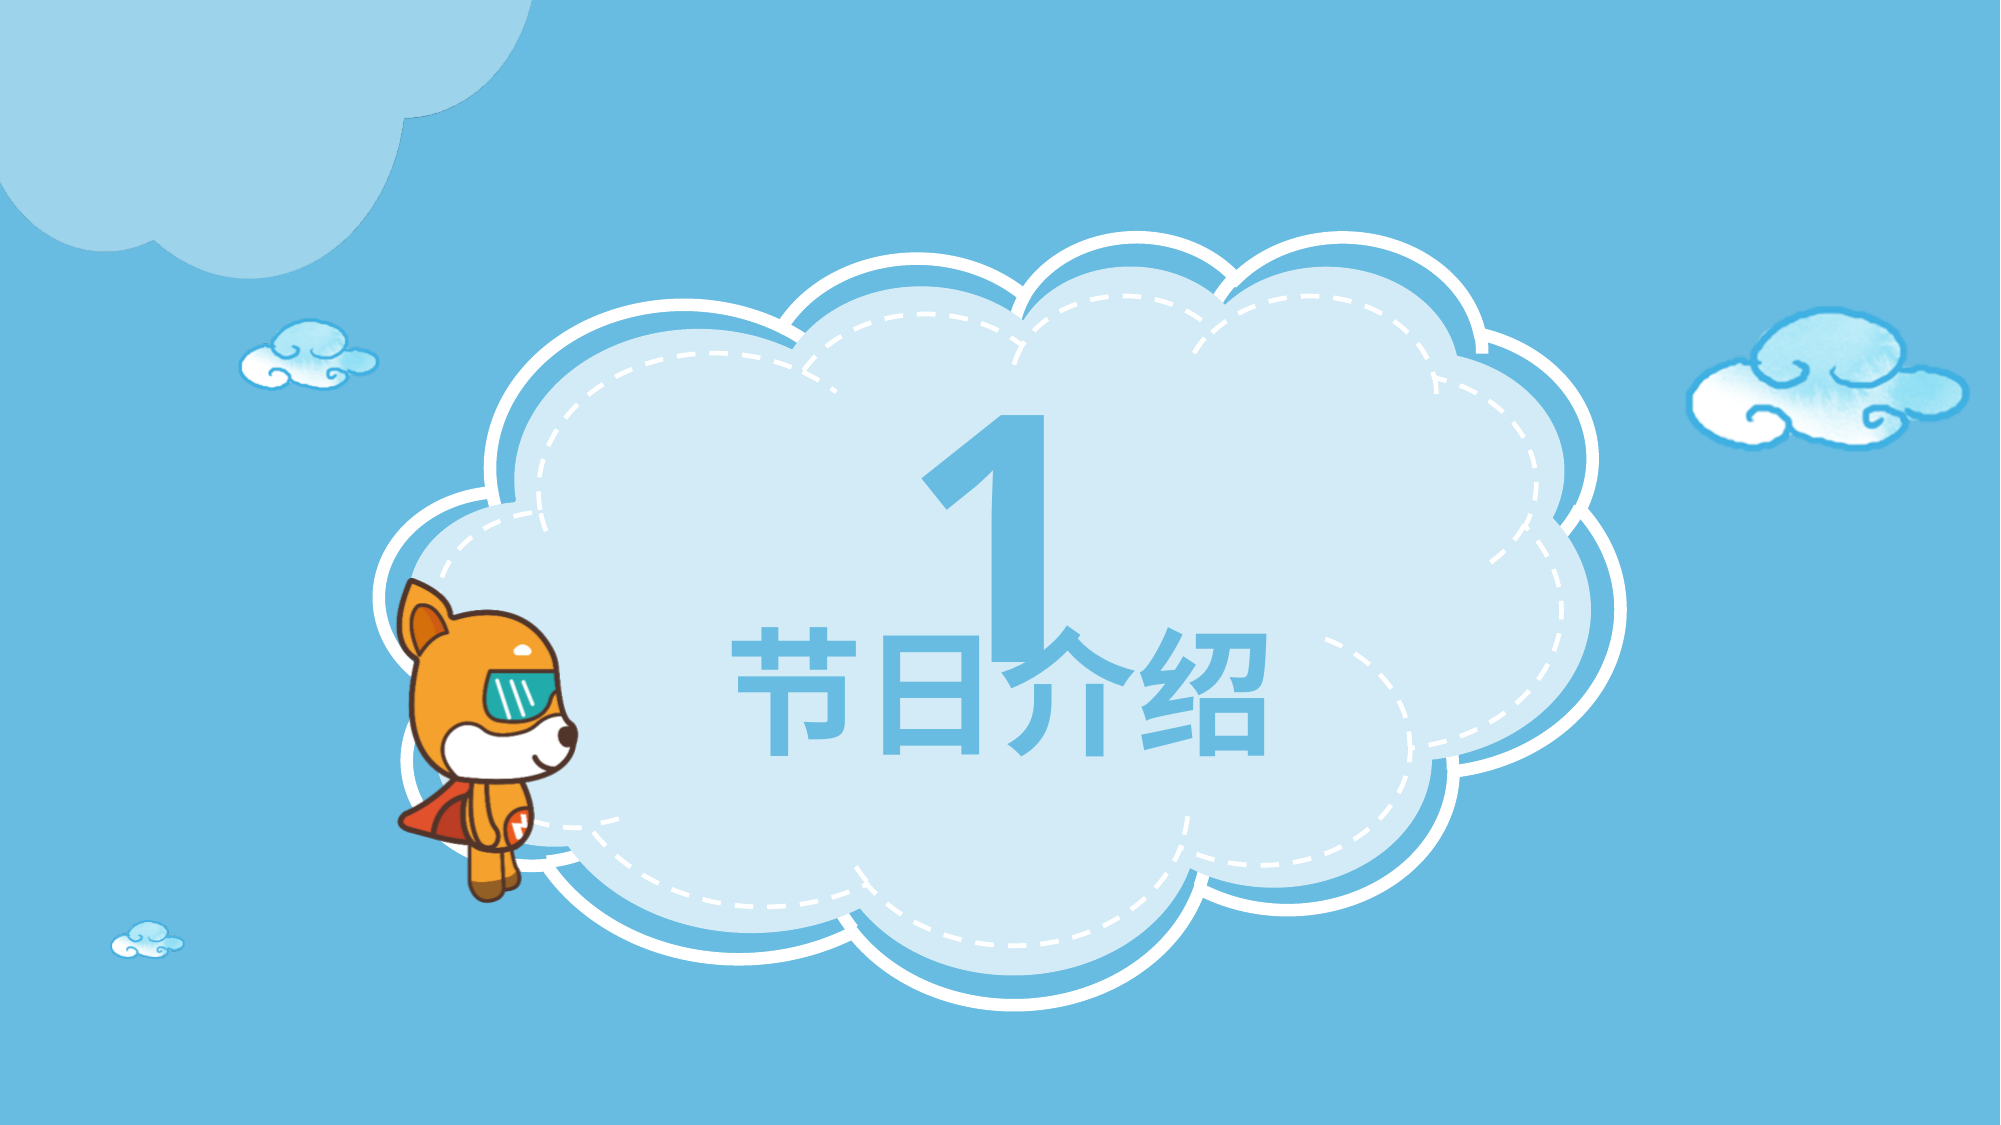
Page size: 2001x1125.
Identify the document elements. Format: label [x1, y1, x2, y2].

picture [1684, 306, 1971, 452]
picture [369, 578, 594, 904]
picture [238, 318, 380, 391]
picture [110, 920, 185, 959]
picture [0, 0, 628, 280]
text_box [379, 234, 1620, 1003]
